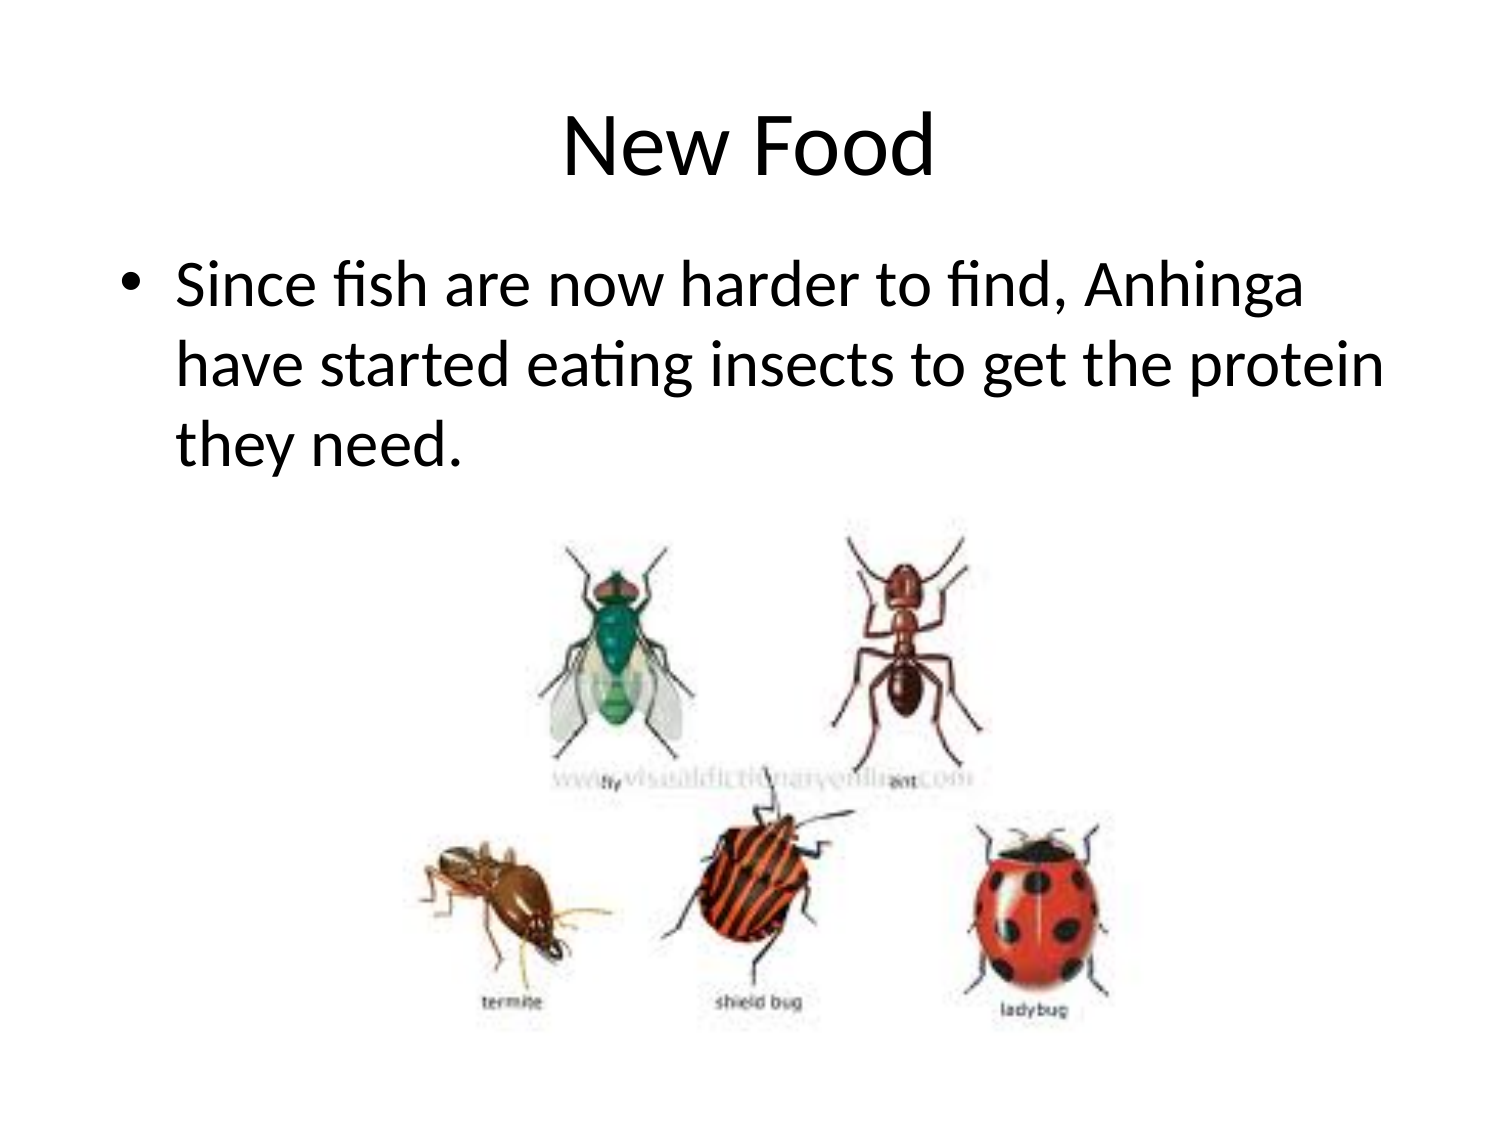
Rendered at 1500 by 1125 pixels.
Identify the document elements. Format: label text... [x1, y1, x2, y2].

list Since fish are now harder to find, Anhinga have started eating insects to get the protein they need. [104, 232, 1445, 986]
title New Food [75, 45, 1425, 233]
picture [355, 492, 1181, 1069]
